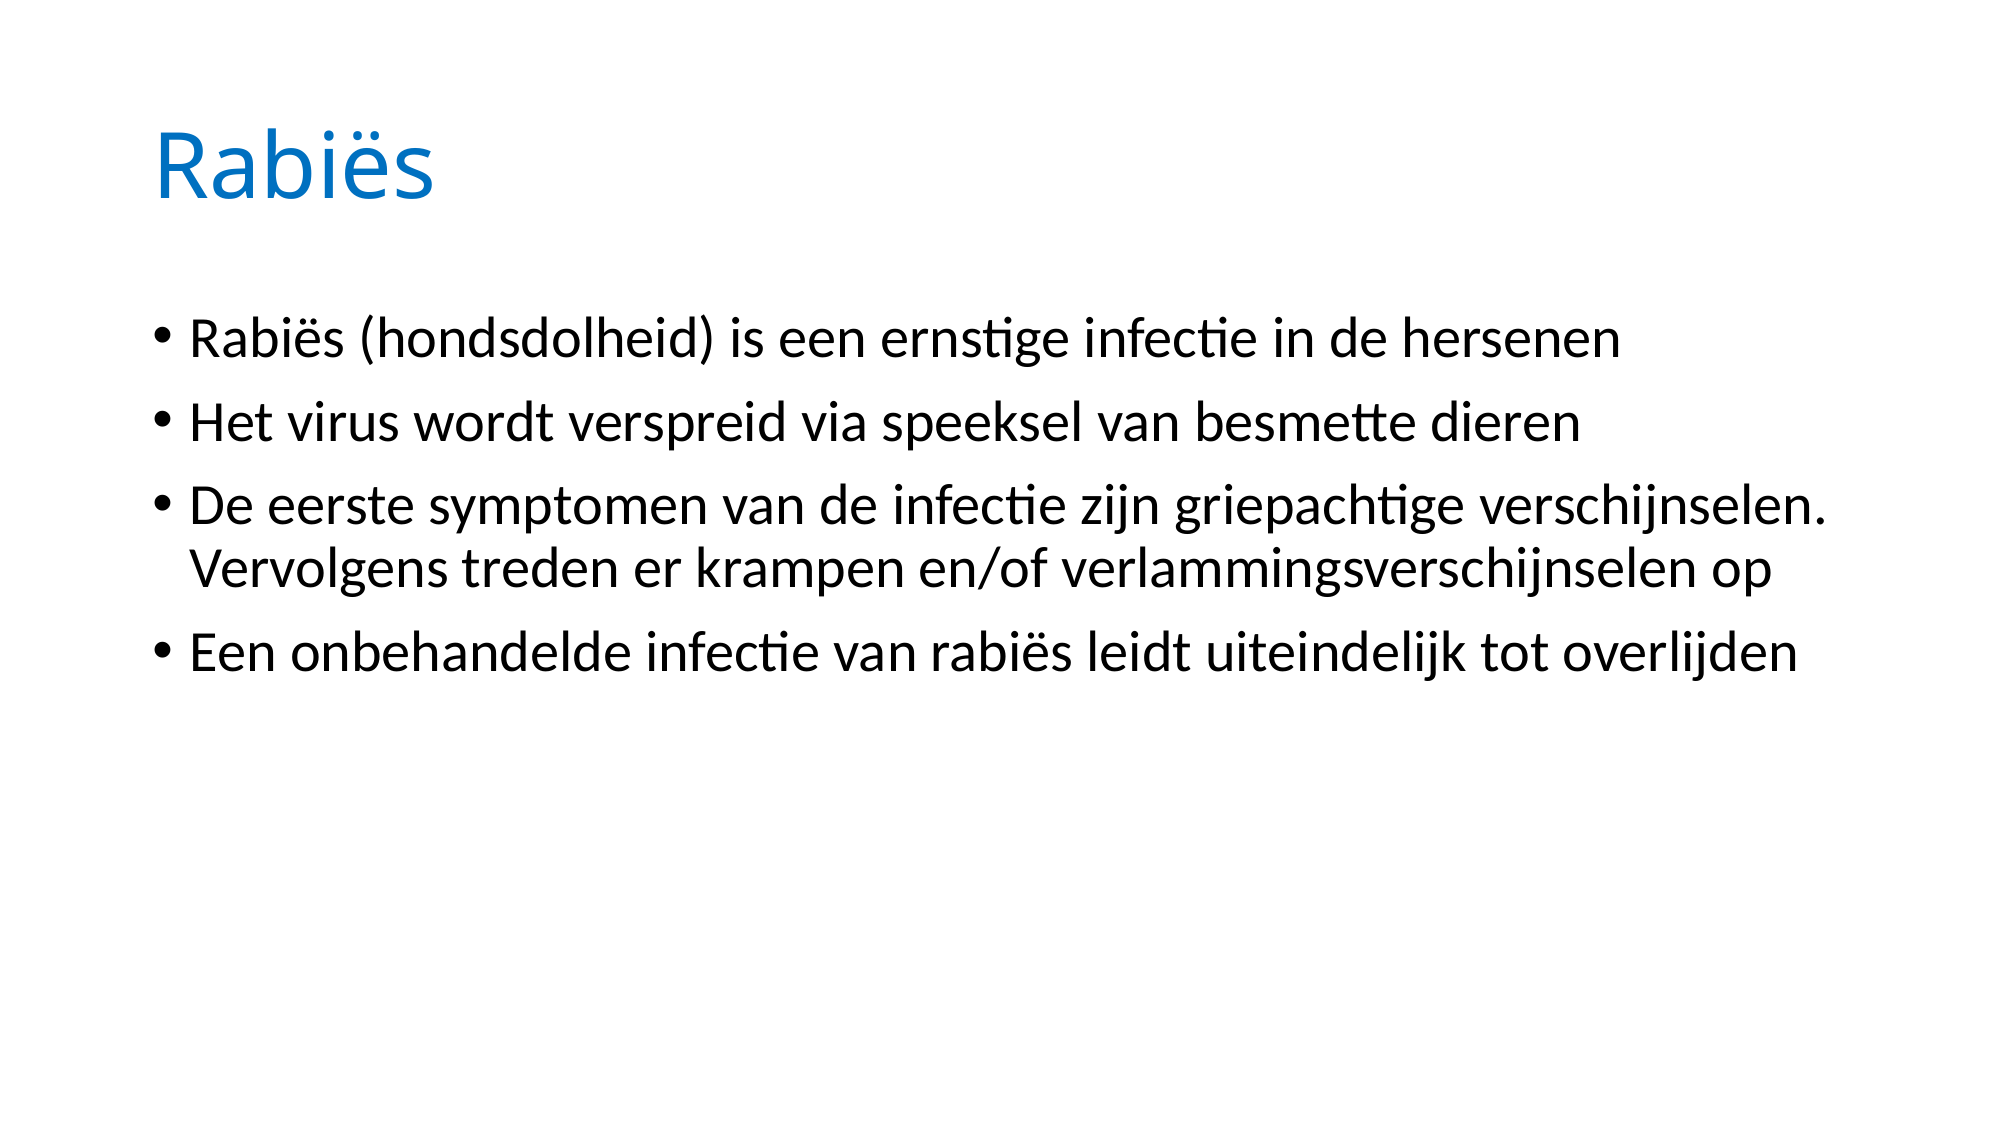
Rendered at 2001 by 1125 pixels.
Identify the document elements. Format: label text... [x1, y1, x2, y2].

list Rabiës (hondsdolheid) is een ernstige infectie in de hersenen Het virus wordt verspreid via speeksel van besmette dieren De eerste symptomen van de infectie zijn griepachtige verschijnselen. Vervolgens treden er krampen en/of verlammingsverschijnselen op Een onbehandelde infectie van rabiës leidt uiteindelijk tot overlijden [137, 299, 1863, 1014]
title Rabiës [137, 59, 1863, 278]
